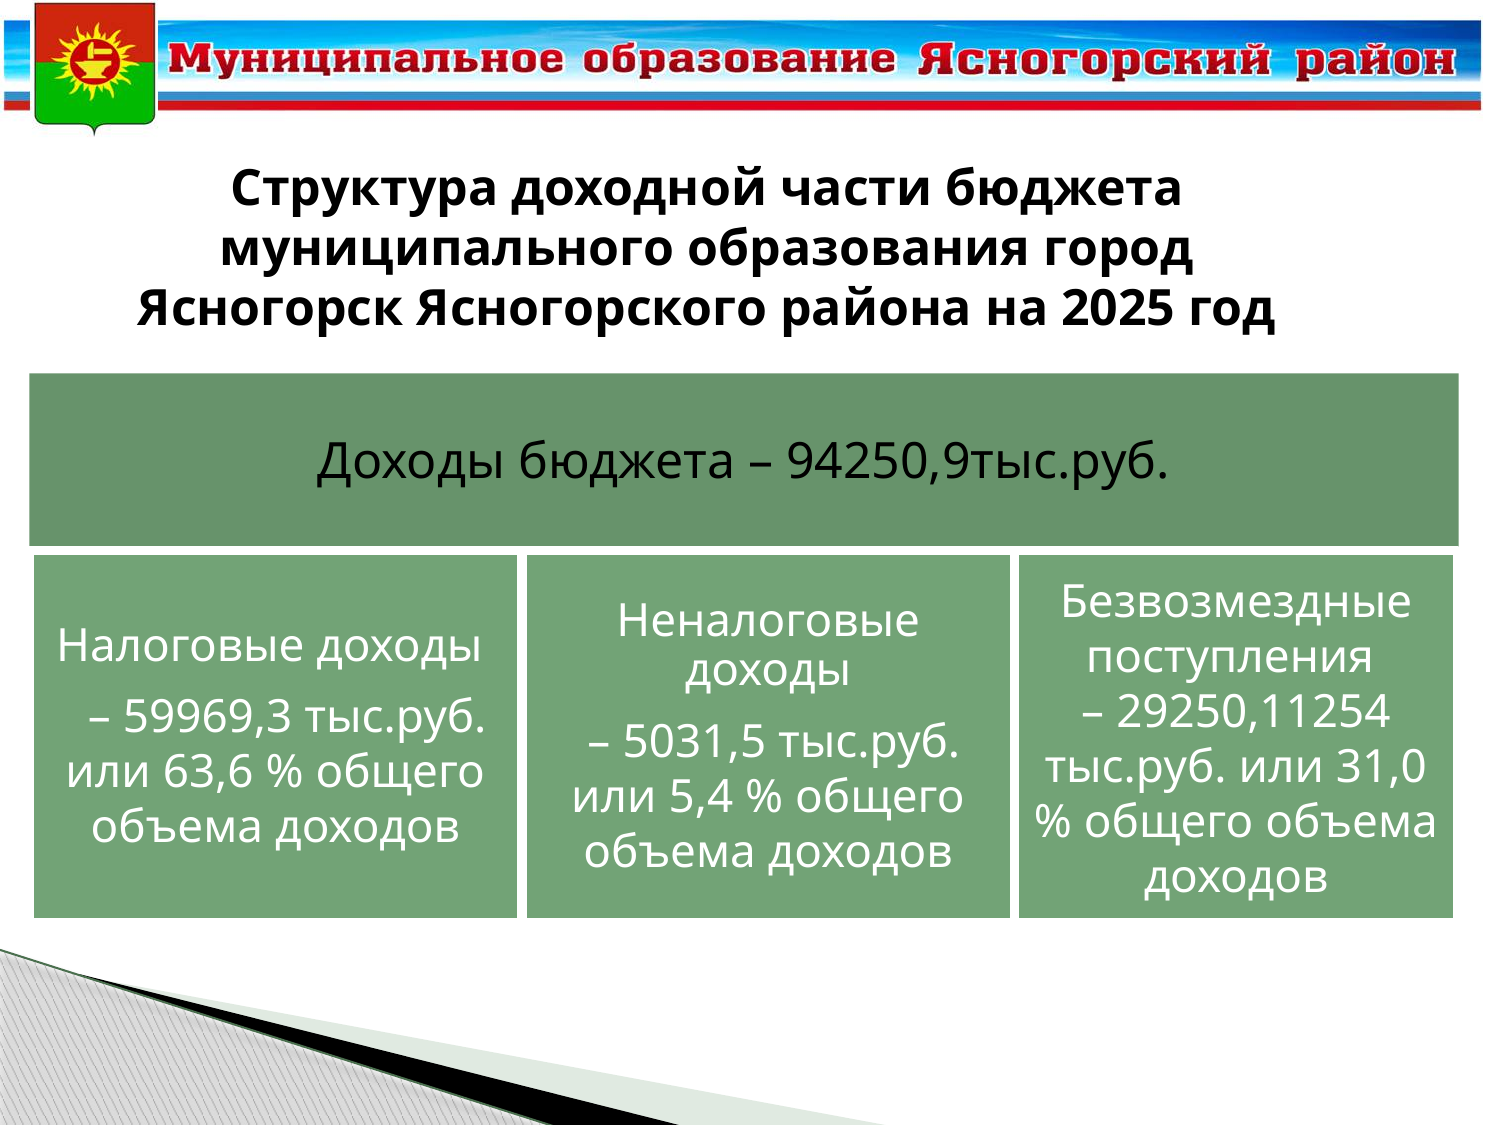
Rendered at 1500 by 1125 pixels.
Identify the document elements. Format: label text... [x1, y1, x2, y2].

title Структура доходной части бюджета муниципального образования город Ясногорск Ясногорского района на 2025 год [93, 148, 1321, 330]
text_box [29, 373, 1459, 965]
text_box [0, 330, 1500, 1118]
picture [0, 0, 1483, 138]
